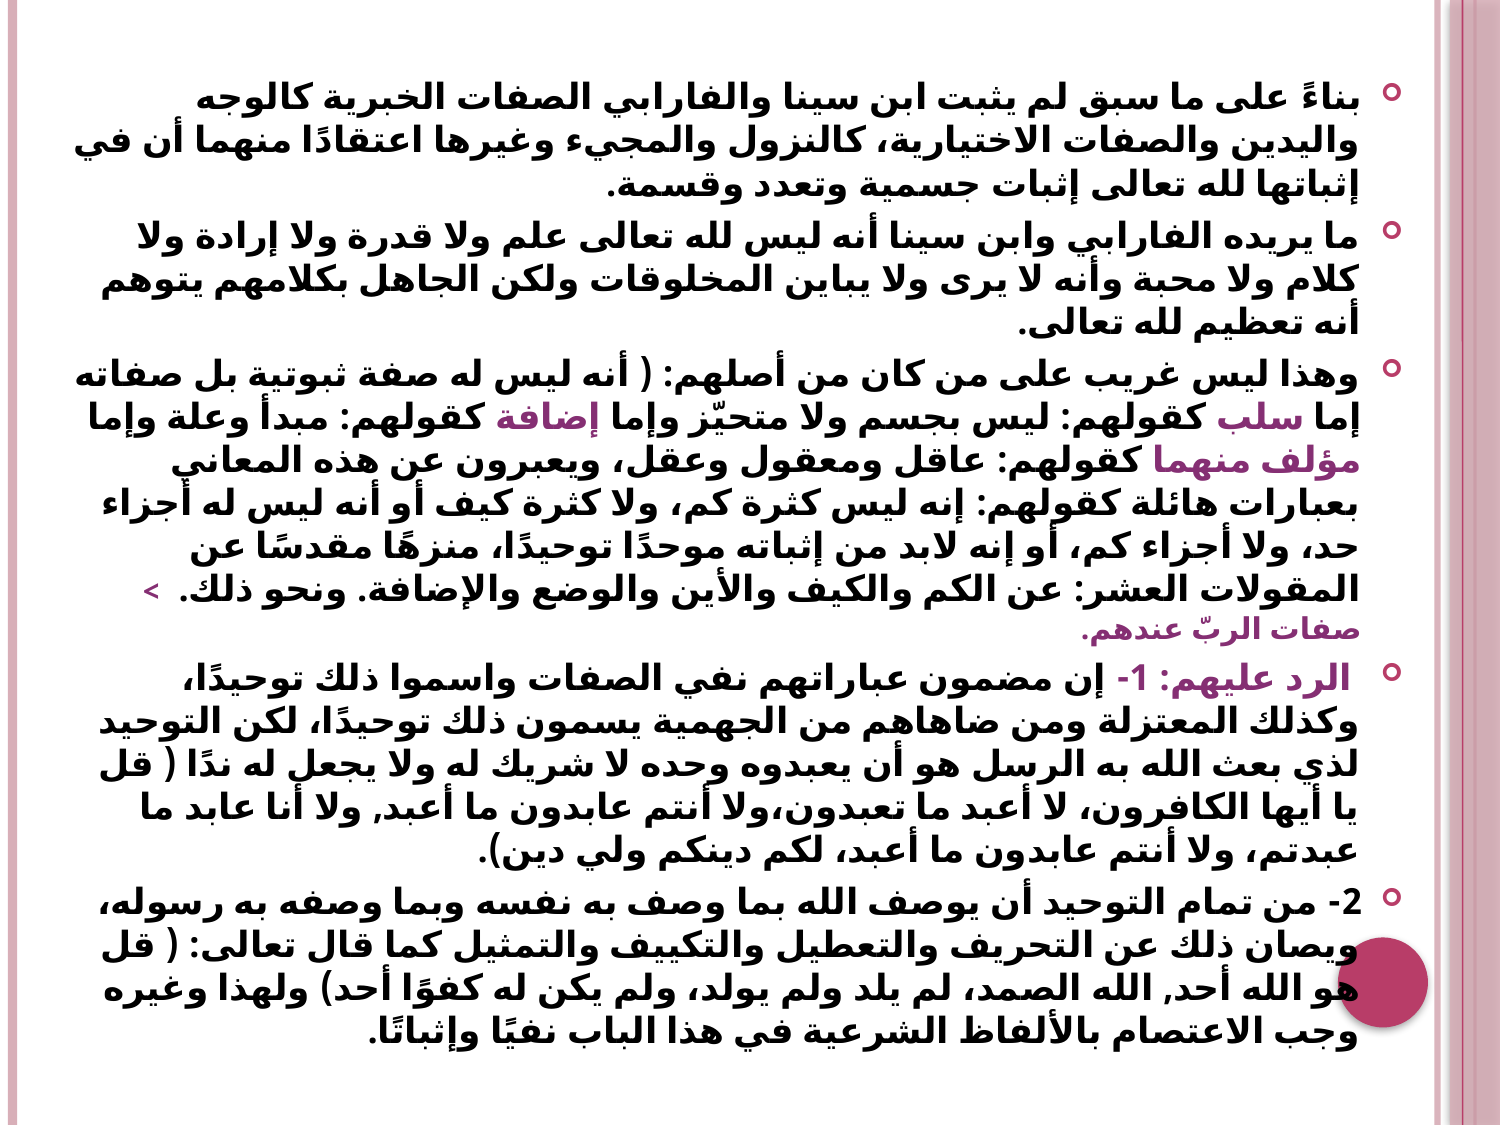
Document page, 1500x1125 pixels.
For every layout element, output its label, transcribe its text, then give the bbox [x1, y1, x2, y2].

list بناءً على ما سبق لم يثبت ابن سينا والفارابي الصفات الخبرية كالوجه واليدين والصفات الاختيارية، كالنزول والمجيء وغيرها اعتقادًا منهما أن في إثباتها لله تعالى إثبات جسمية وتعدد وقسمة. ما يريده الفارابي وابن سينا أنه ليس لله تعالى علم ولا قدرة ولا إرادة ولا كلام ولا محبة وأنه لا يرى ولا يباين المخلوقات ولكن الجاهل بكلامهم يتوهم أنه تعظيم لله تعالى. وهذا ليس غريب على من كان من أصلهم: ( أنه ليس له صفة ثبوتية بل صفاته إما سلب كقولهم: ليس بجسم ولا متحيّز وإما إضافة كقولهم: مبدأ وعلة وإما مؤلف منهما كقولهم: عاقل ومعقول وعقل، ويعبرون عن هذه المعاني بعبارات هائلة كقولهم: إنه ليس كثرة كم، ولا كثرة كيف أو أنه ليس له أجزاء حد، ولا أجزاء كم، أو إنه لابد من إثباته موحدًا توحيدًا، منزهًا مقدسًا عن المقولات العشر: عن الكم والكيف والأين والوضع والإضافة. ونحو ذلك. > صفات الربّ عندهم. الرد عليهم: 1- إن مضمون عباراتهم نفي الصفات واسموا ذلك توحيدًا، وكذلك المعتزلة ومن ضاهاهم من الجهمية يسمون ذلك توحيدًا، لكن التوحيد لذي بعث الله به الرسل هو أن يعبدوه وحده لا شريك له ولا يجعل له ندًا ( قل يا أيها الكافرون، لا أعبد ما تعبدون،ولا أنتم عابدون ما أعبد, ولا أنا عابد ما عبدتم، ولا أنتم عابدون ما أعبد، لكم دينكم ولي دين). 2- من تمام التوحيد أن يوصف الله بما وصف به نفسه وبما وصفه به رسوله، ويصان ذلك عن التحريف والتعطيل والتكييف والتمثيل كما قال تعالى: ( قل هو الله أحد, الله الصمد، لم يلد ولم يولد، ولم يكن له كفوًا أحد) ولهذا وغيره وجب الاعتصام بالألفاظ الشرعية في هذا الباب نفيًا وإثباتًا. [53, 66, 1412, 1062]
